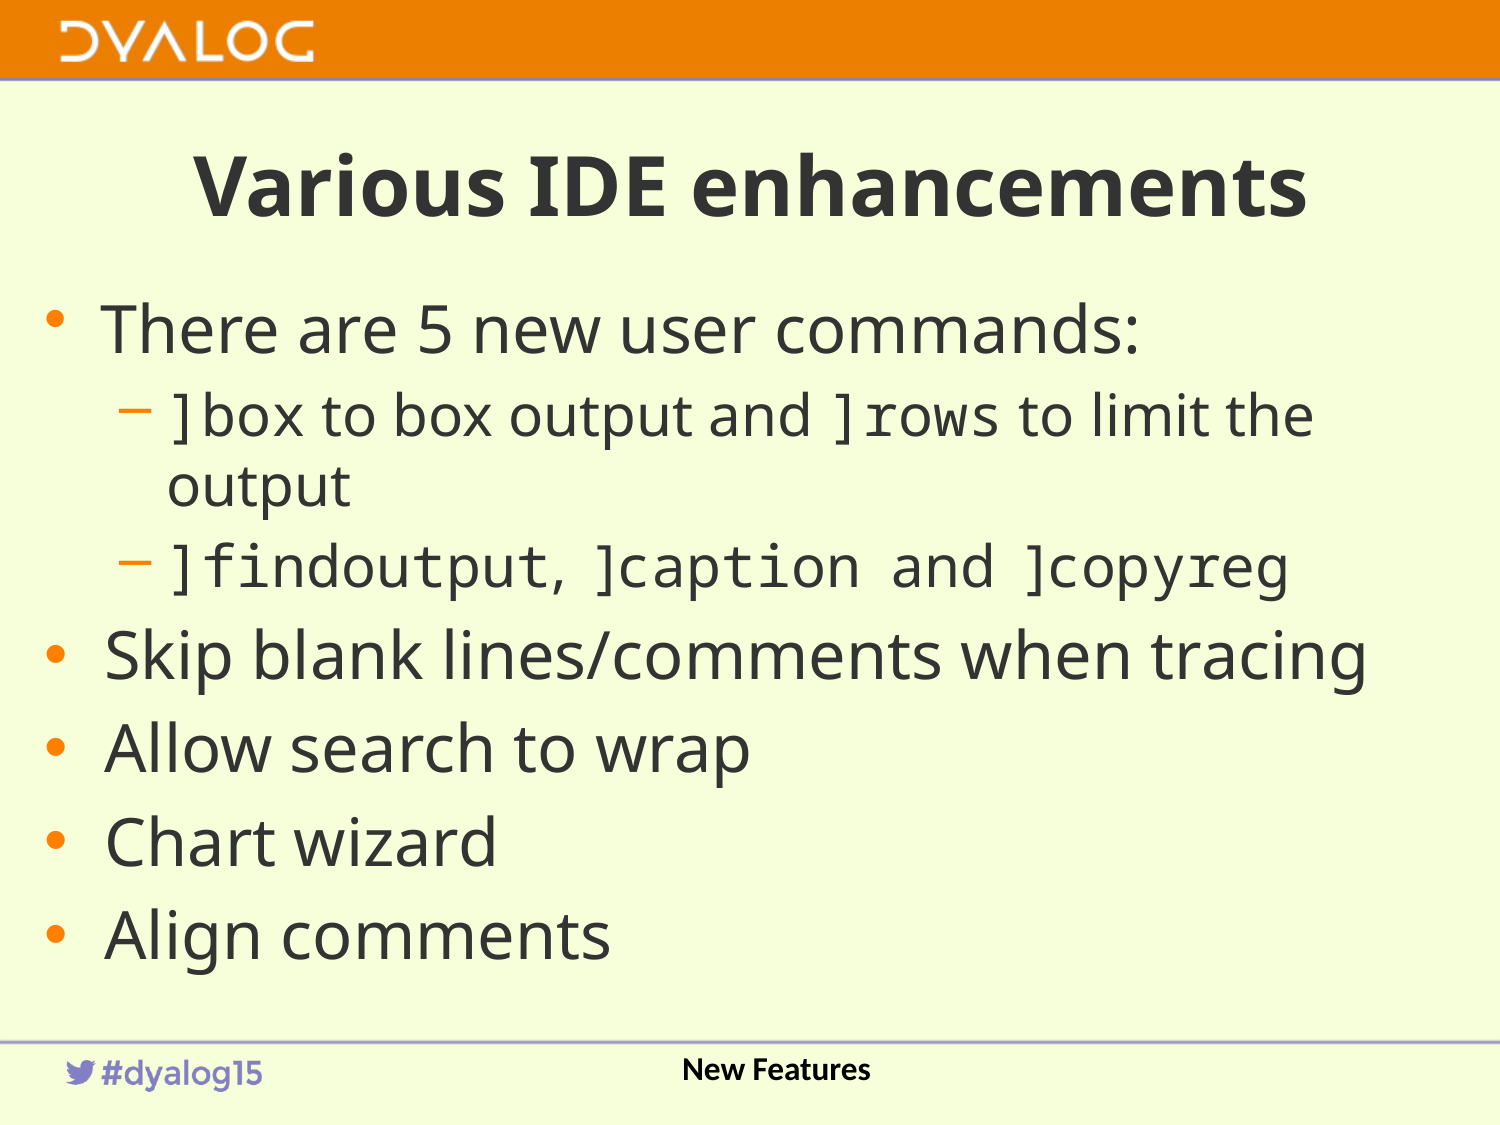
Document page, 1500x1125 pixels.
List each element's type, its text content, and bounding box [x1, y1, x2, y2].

title Various IDE enhancements [76, 125, 1427, 256]
picture [0, 0, 1500, 1125]
footer New Features [667, 1039, 892, 1100]
list There are 5 new user commands: ]box to box output and ]rows to limit the output ]findoutput, ]caption and ]copyreg Skip blank lines/comments when tracing Allow search to wrap Chart wizard Align comments [29, 278, 1483, 982]
